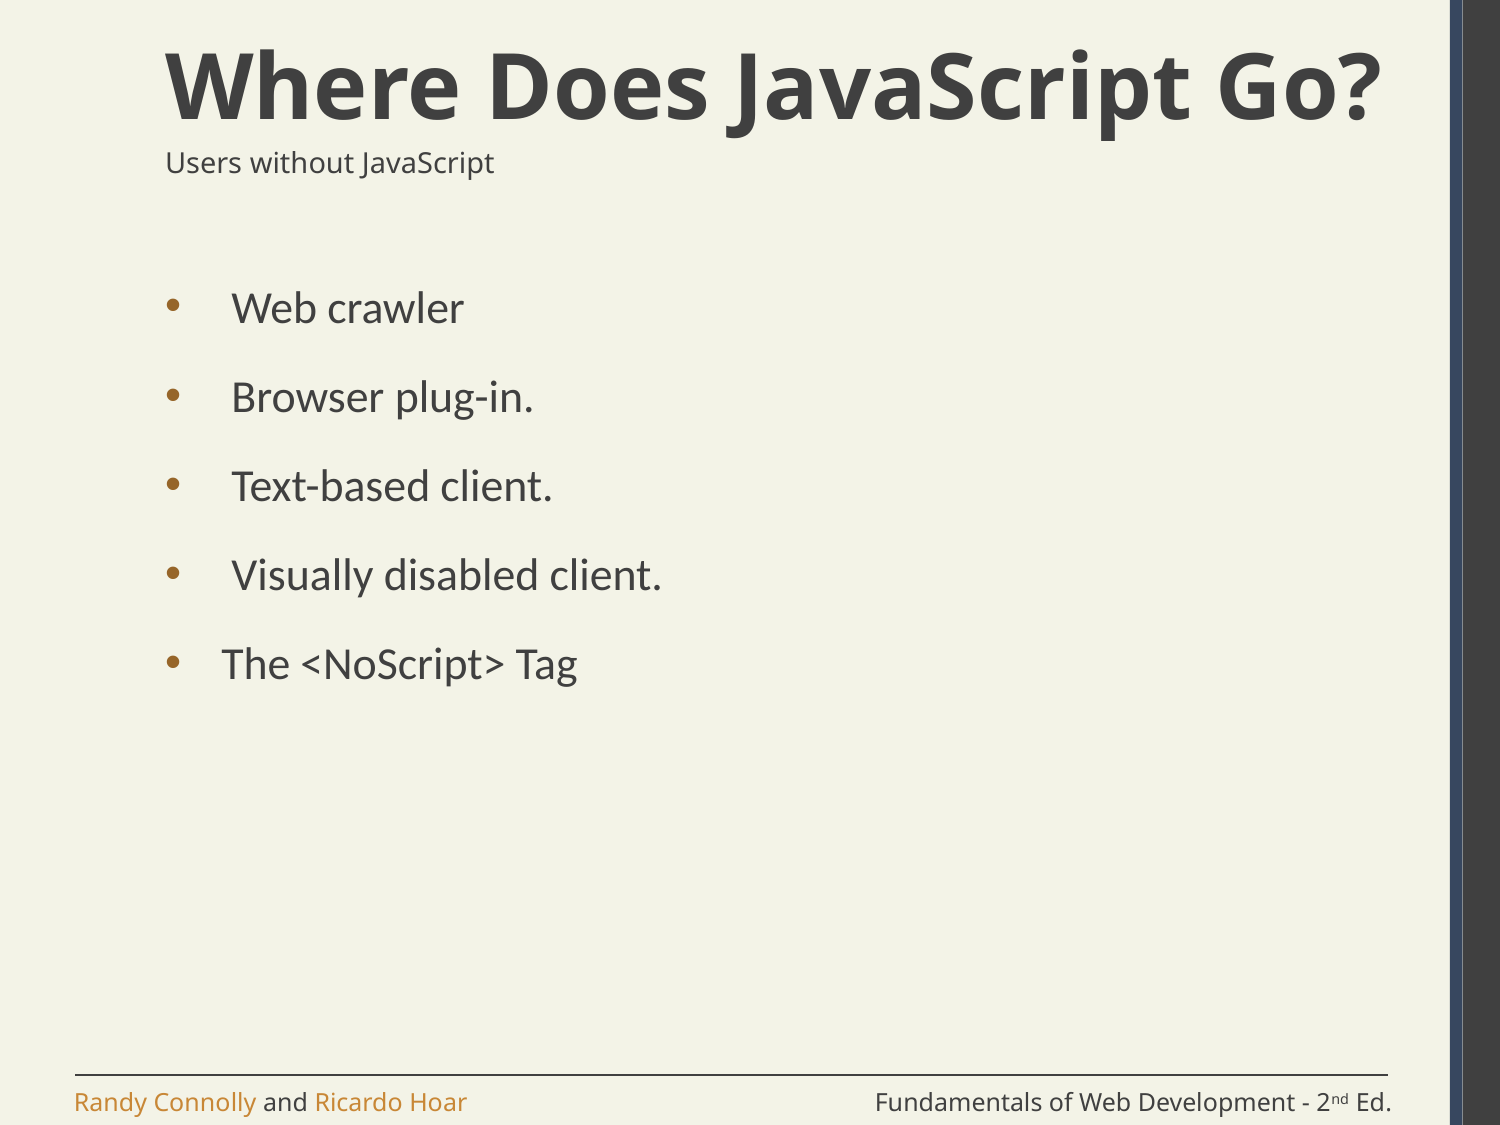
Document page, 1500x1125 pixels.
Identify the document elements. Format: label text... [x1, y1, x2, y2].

title Where Does JavaScript Go? [150, 20, 1425, 188]
list Web crawler Browser plug-in. Text-based client. Visually disabled client. The <NoScript> Tag [150, 270, 1200, 1013]
list Users without JavaScript [150, 137, 1200, 188]
